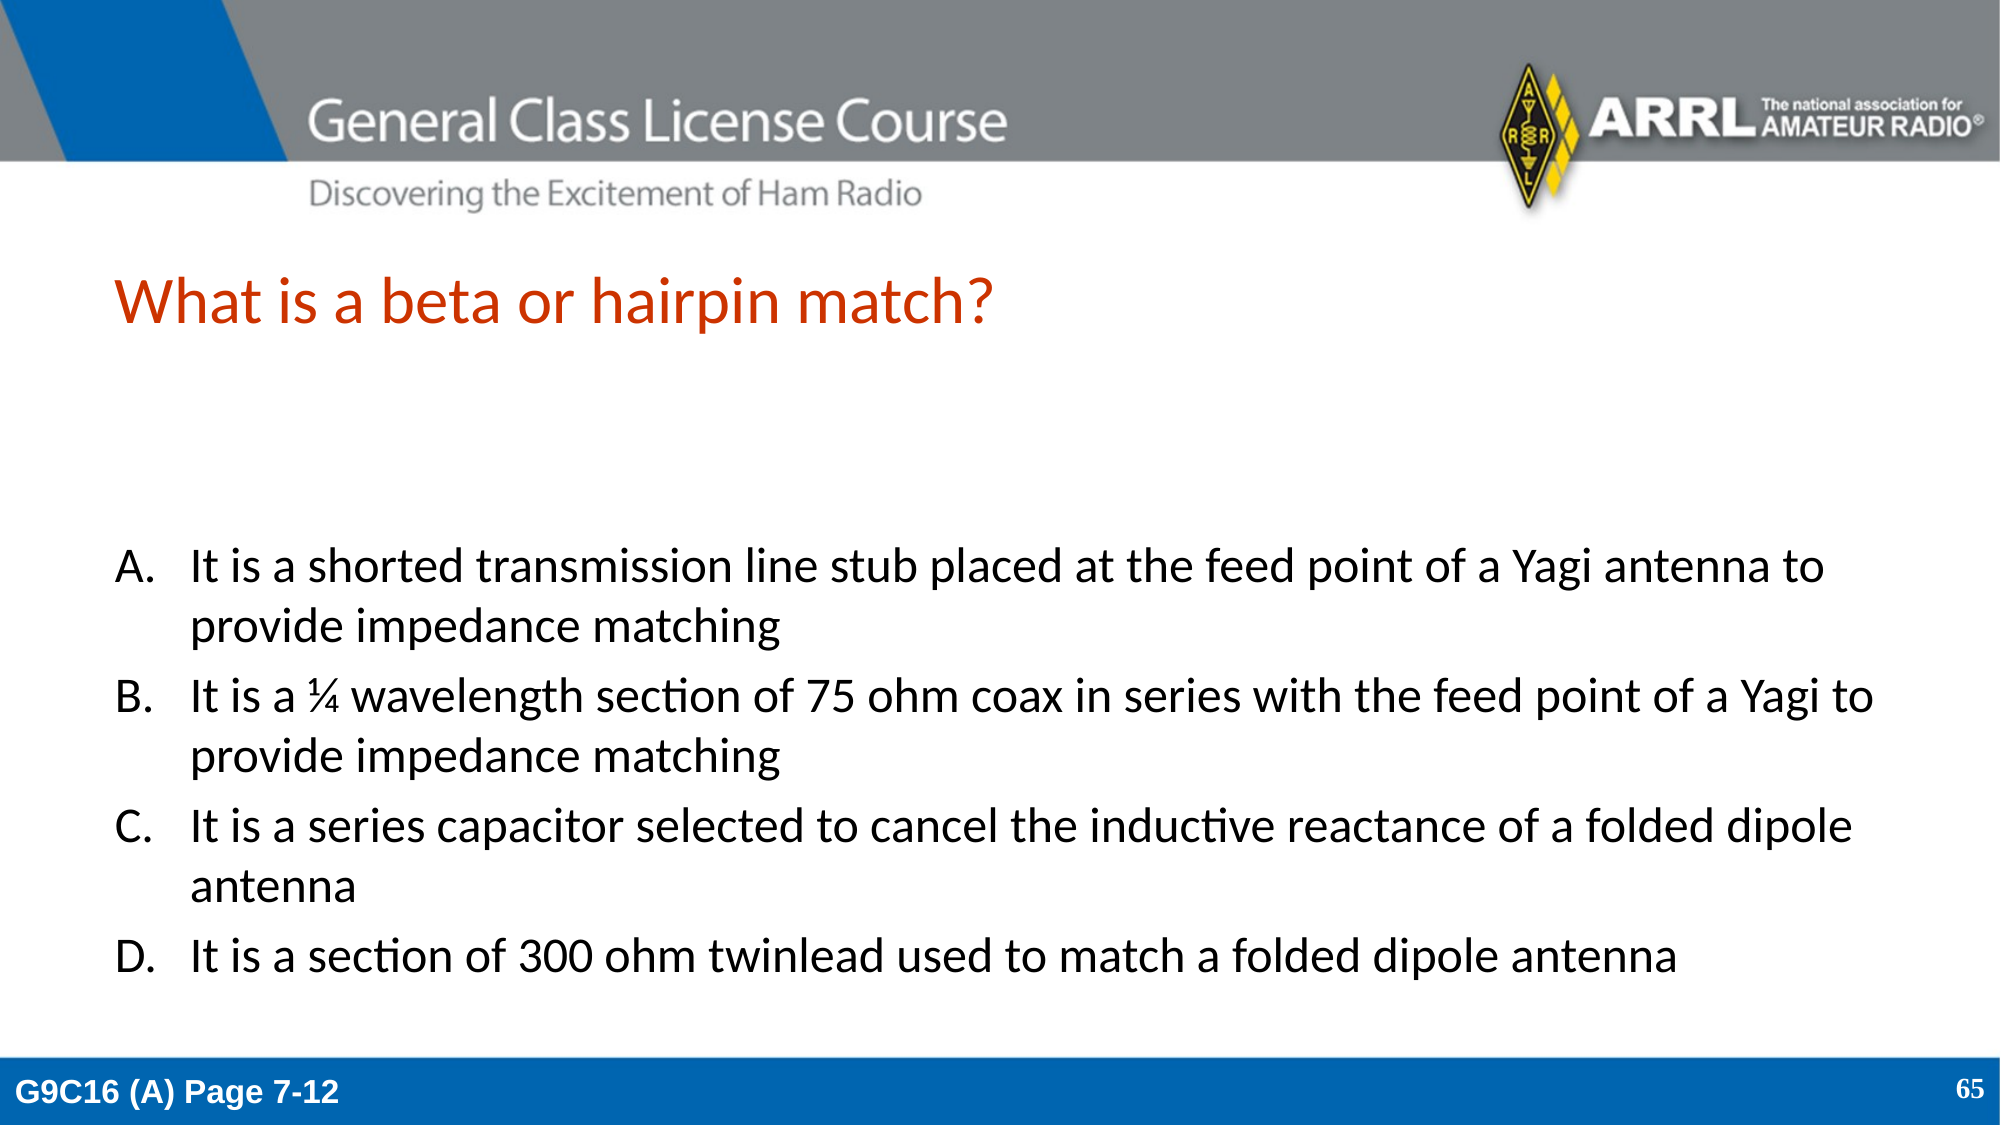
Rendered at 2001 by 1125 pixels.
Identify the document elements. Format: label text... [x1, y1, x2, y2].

picture [0, 0, 2001, 1125]
text_box 65 [1875, 1062, 2000, 1113]
title What is a beta or hairpin match? [99, 249, 1900, 468]
list It is a shorted transmission line stub placed at the feed point of a Yagi antenna to provide impedance matching It is a ¼ wavelength section of 75 ohm coax in series with the feed point of a Yagi to provide impedance matching It is a series capacitor selected to cancel the inductive reactance of a folded dipole antenna It is a section of 300 ohm twinlead used to match a folded dipole antenna [99, 525, 1900, 1005]
text_box G9C16 (A) Page 7-12 [0, 1062, 1313, 1118]
